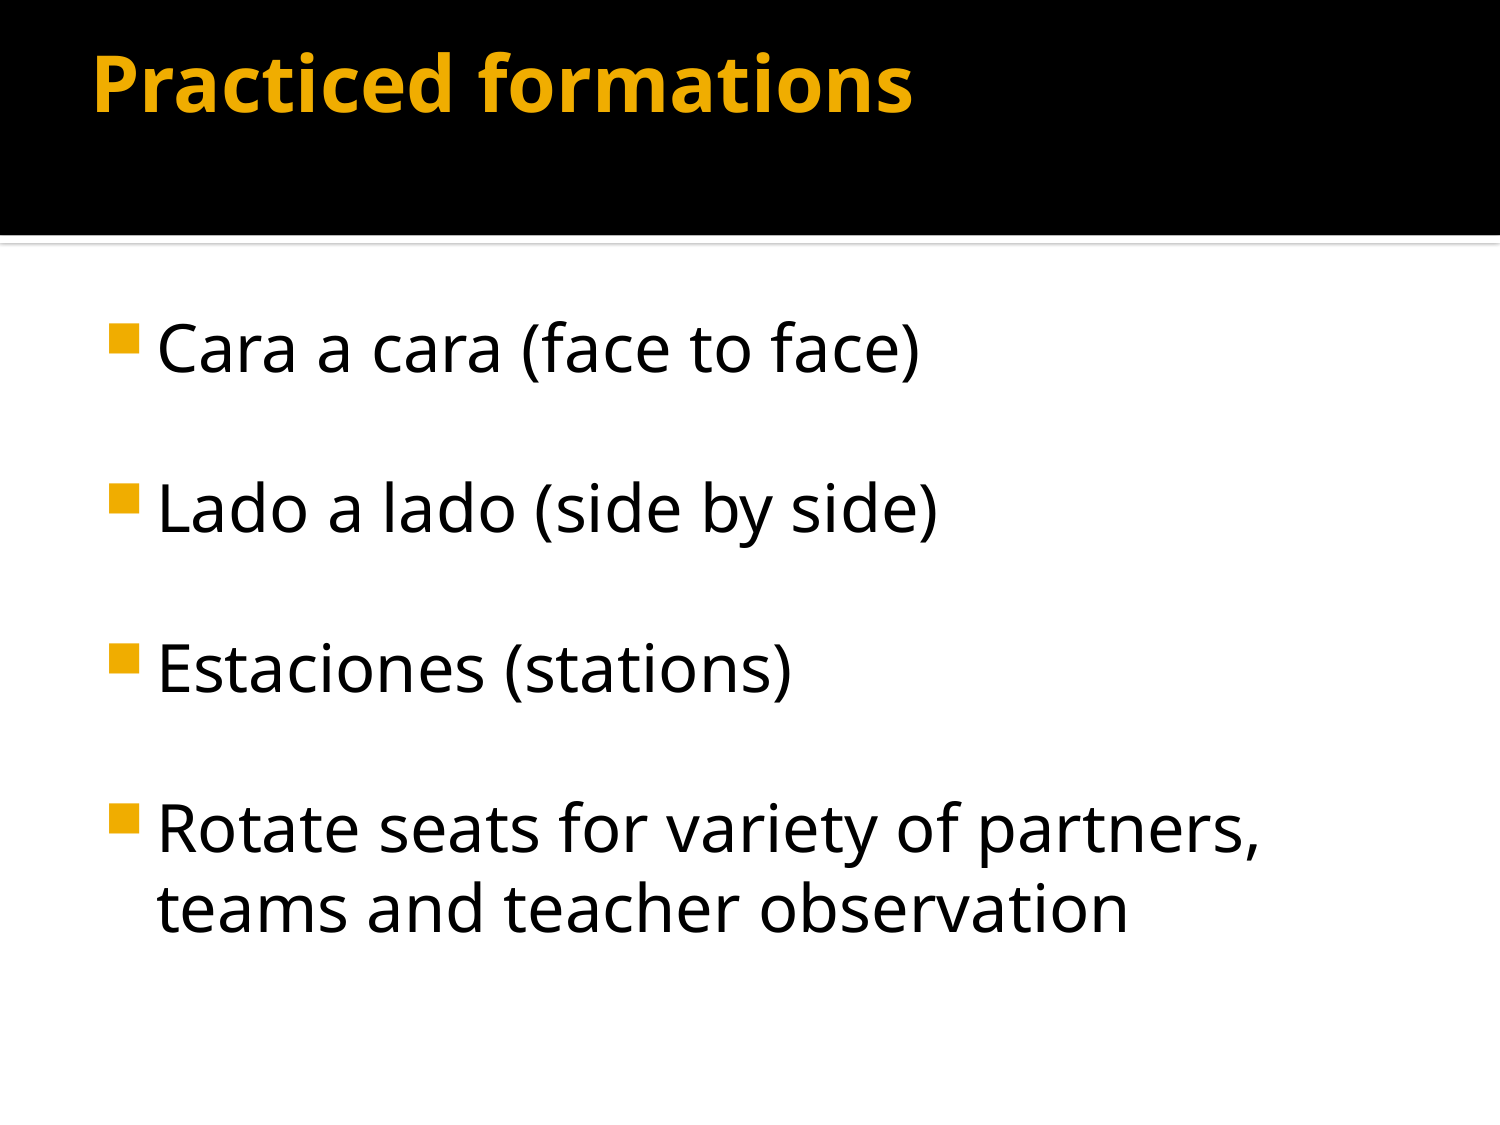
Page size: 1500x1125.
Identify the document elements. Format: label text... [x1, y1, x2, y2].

title Practiced formations [75, 25, 1425, 231]
list Cara a cara (face to face) Lado a lado (side by side) Estaciones (stations) Rotate seats for variety of partners, teams and teacher observation [75, 291, 1425, 1050]
